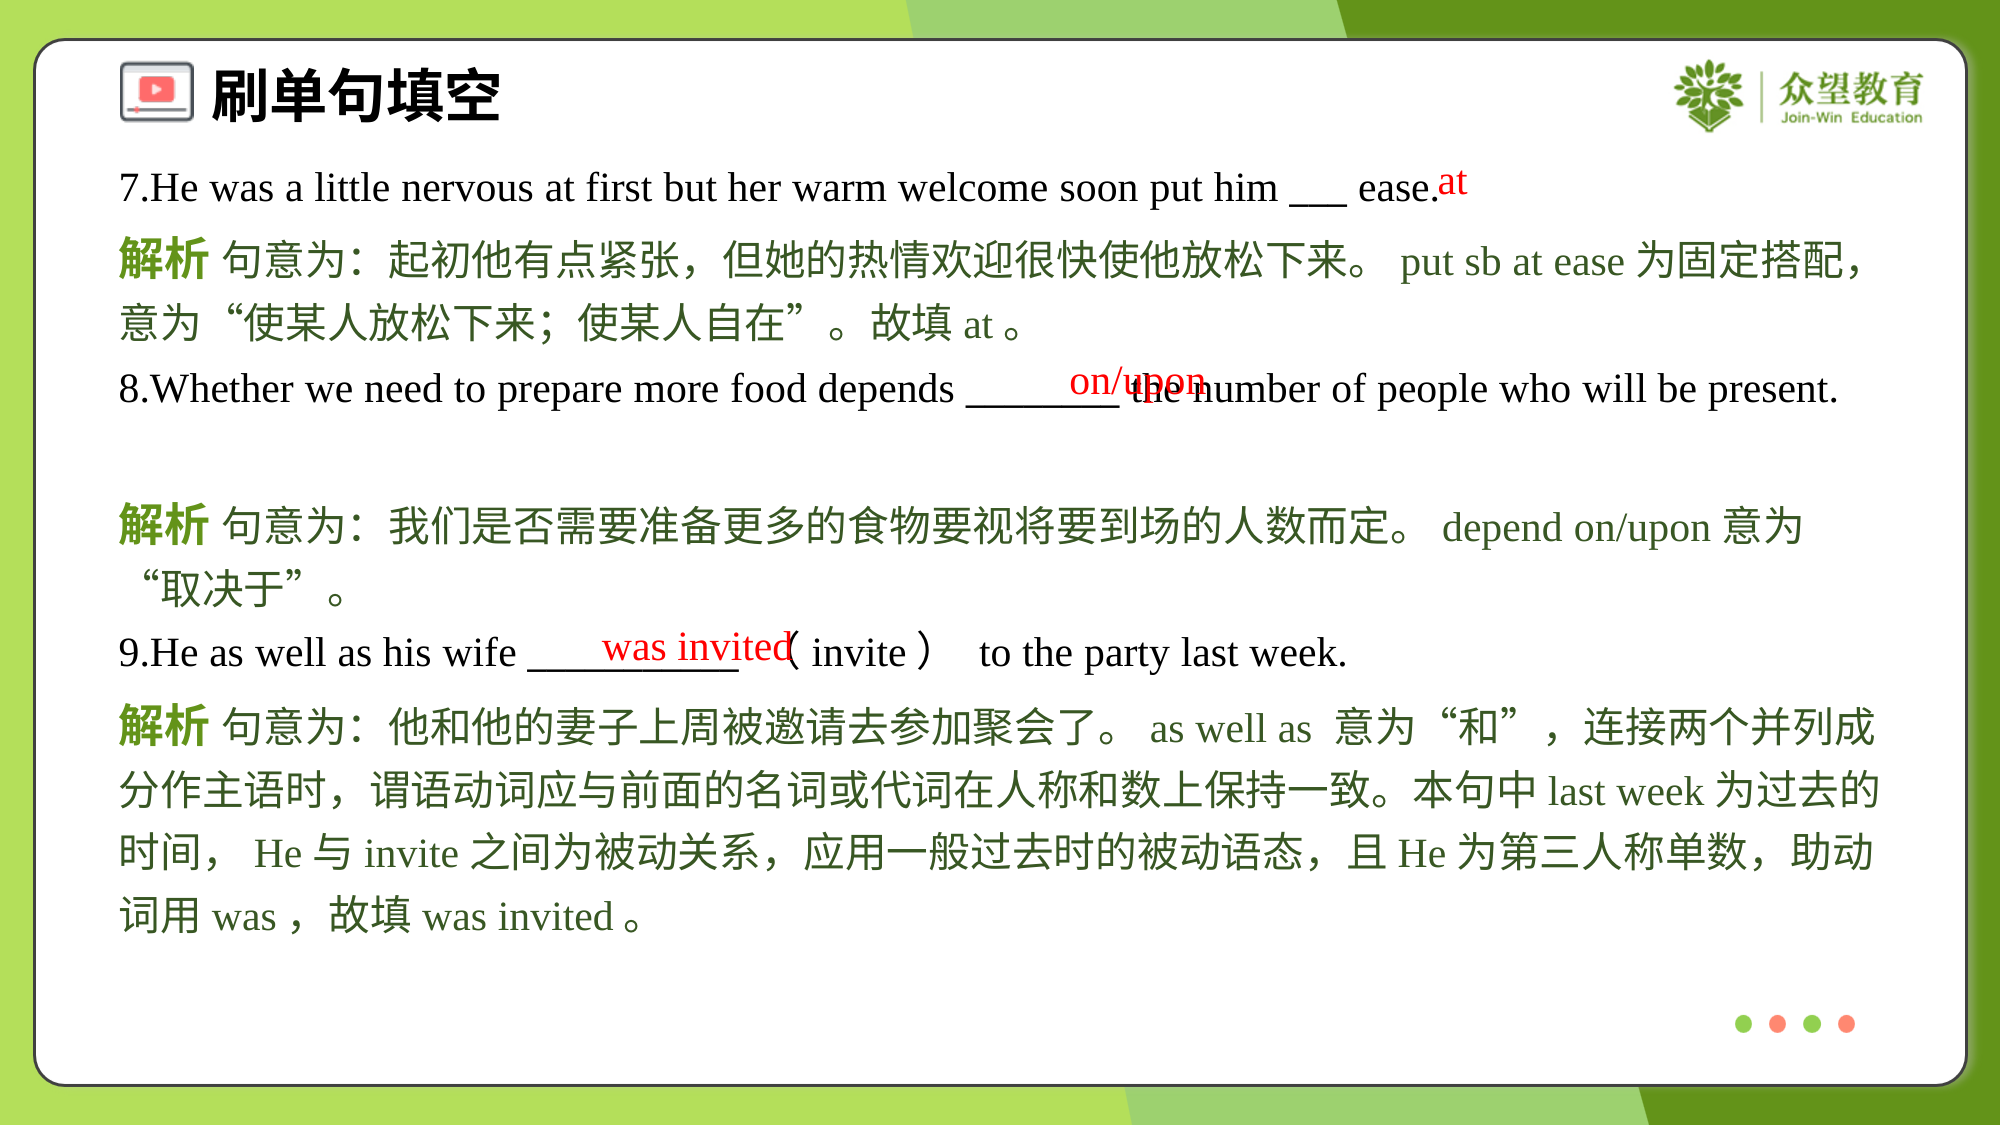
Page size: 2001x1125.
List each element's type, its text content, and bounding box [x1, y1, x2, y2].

text_box 解析 句意为：起初他有点紧张，但她的热情欢迎很快使他放松下来。put sb at ease为固定搭配，意为“使某人放松下来；使某人自在”。故填at。 [118, 215, 1883, 343]
text_box 解析 句意为：他和他的妻子上周被邀请去参加聚会了。as well as 意为“和”，连接两个并列成分作主语时，谓语动词应与前面的名词或代词在人称和数上保持一致。本句中last week为过去的时间，He与invite之间为被动关系，应用一般过去时的被动语态，且He为第三人称单数，助动词用was，故填was invited。 [118, 682, 1883, 934]
text_box 7.He was a little nervous at first but her warm welcome soon put him ___ ease. [118, 146, 1883, 204]
text_box on/upon [1065, 340, 1211, 398]
picture [0, 0, 2000, 1125]
text_box 8.Whether we need to prepare more food depends ________ the number of people who will be present. [118, 348, 1883, 469]
text_box at [1433, 140, 1473, 199]
text_box 9.He as well as his wife ___________ （invite） to the party last week. [118, 612, 1883, 670]
text_box 解析 句意为：我们是否需要准备更多的食物要视将要到场的人数而定。depend on/upon意为“取决于”。 [118, 481, 1883, 609]
text_box was invited [592, 606, 803, 664]
